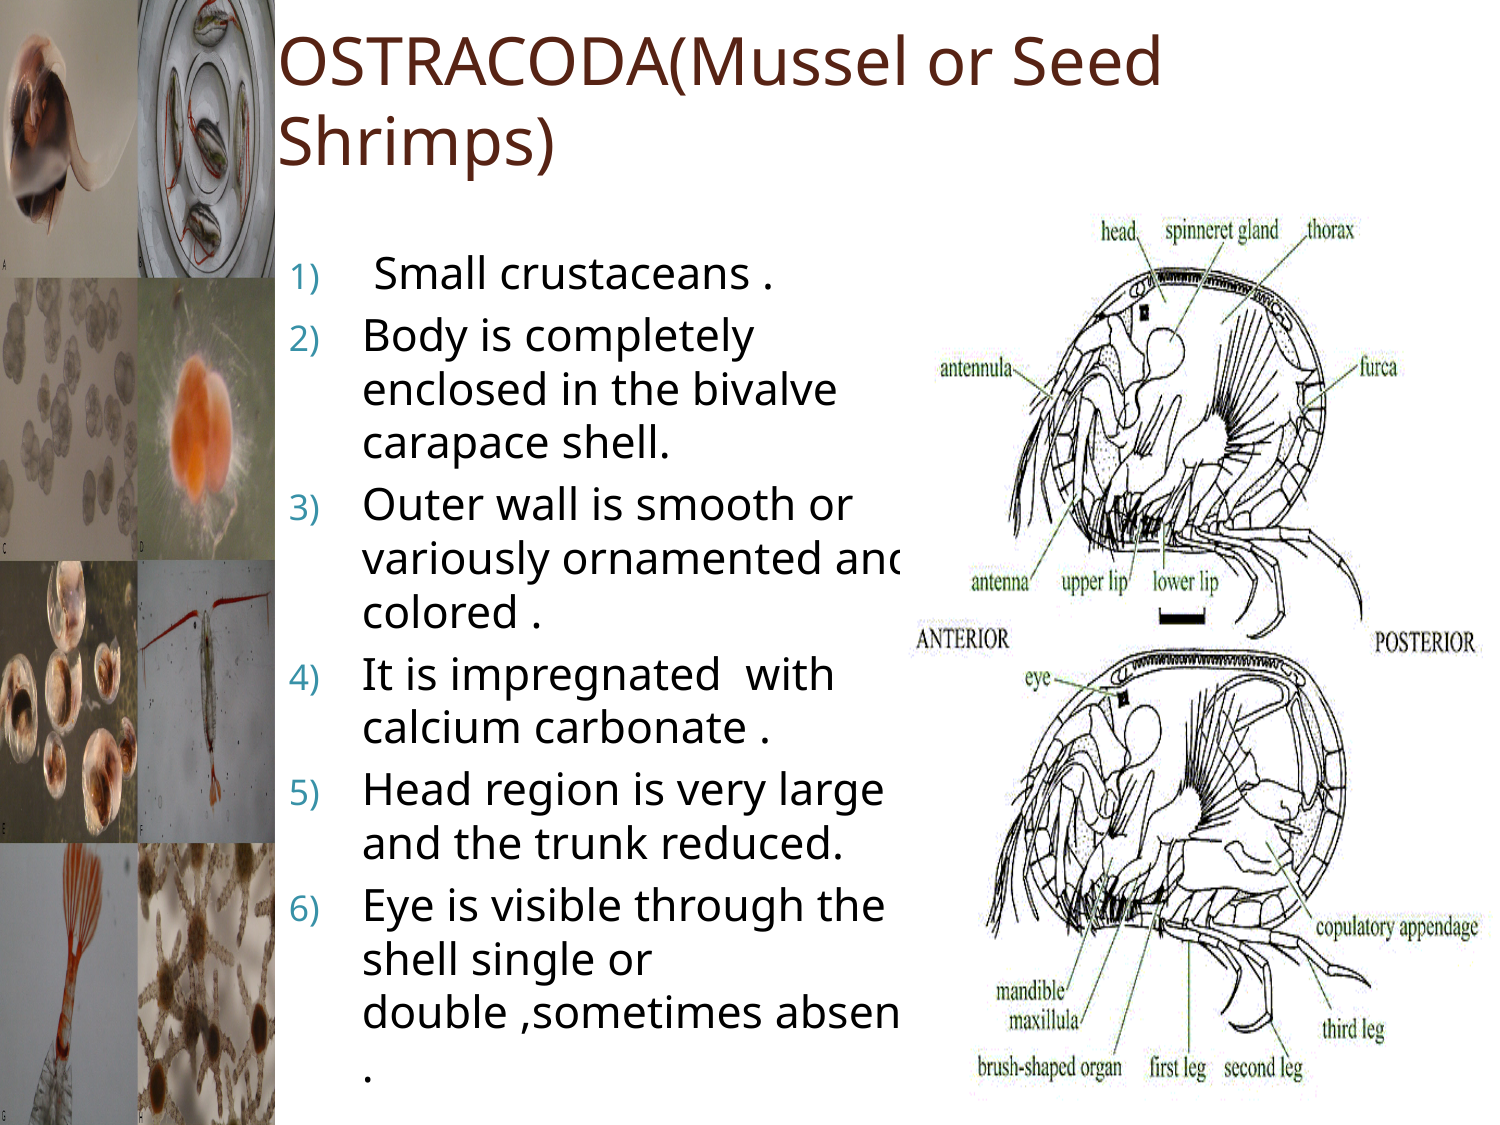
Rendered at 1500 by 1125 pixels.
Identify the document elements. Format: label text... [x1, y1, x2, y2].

picture [899, 162, 1500, 1121]
title OSTRACODA(Mussel or Seed Shrimps) [283, 45, 1466, 233]
list Small crustaceans . Body is completely enclosed in the bivalve carapace shell. Outer wall is smooth or variously ornamented and colored . It is impregnated with calcium carbonate . Head region is very large and the trunk reduced. Eye is visible through the shell single or double ,sometimes absent . [283, 237, 892, 1100]
picture [0, 0, 276, 1125]
